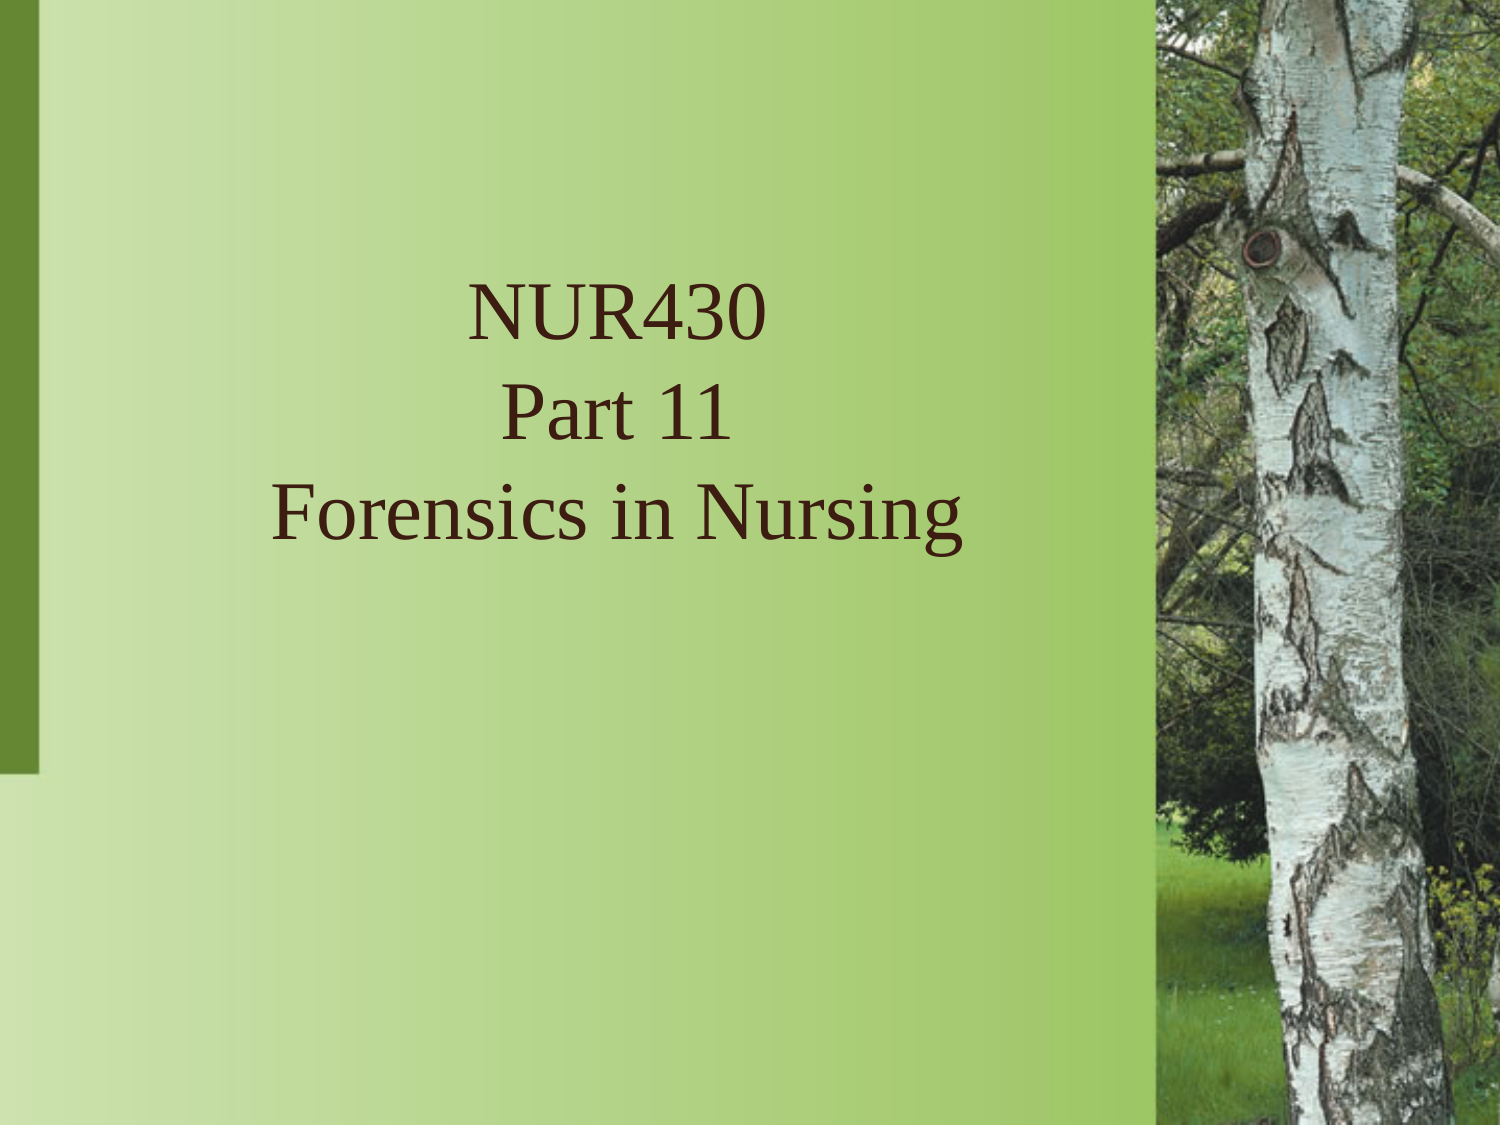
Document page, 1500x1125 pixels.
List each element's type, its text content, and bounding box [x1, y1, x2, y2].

title NUR430 Part 11 Forensics in Nursing [0, 175, 1305, 664]
picture [0, 0, 1500, 1125]
